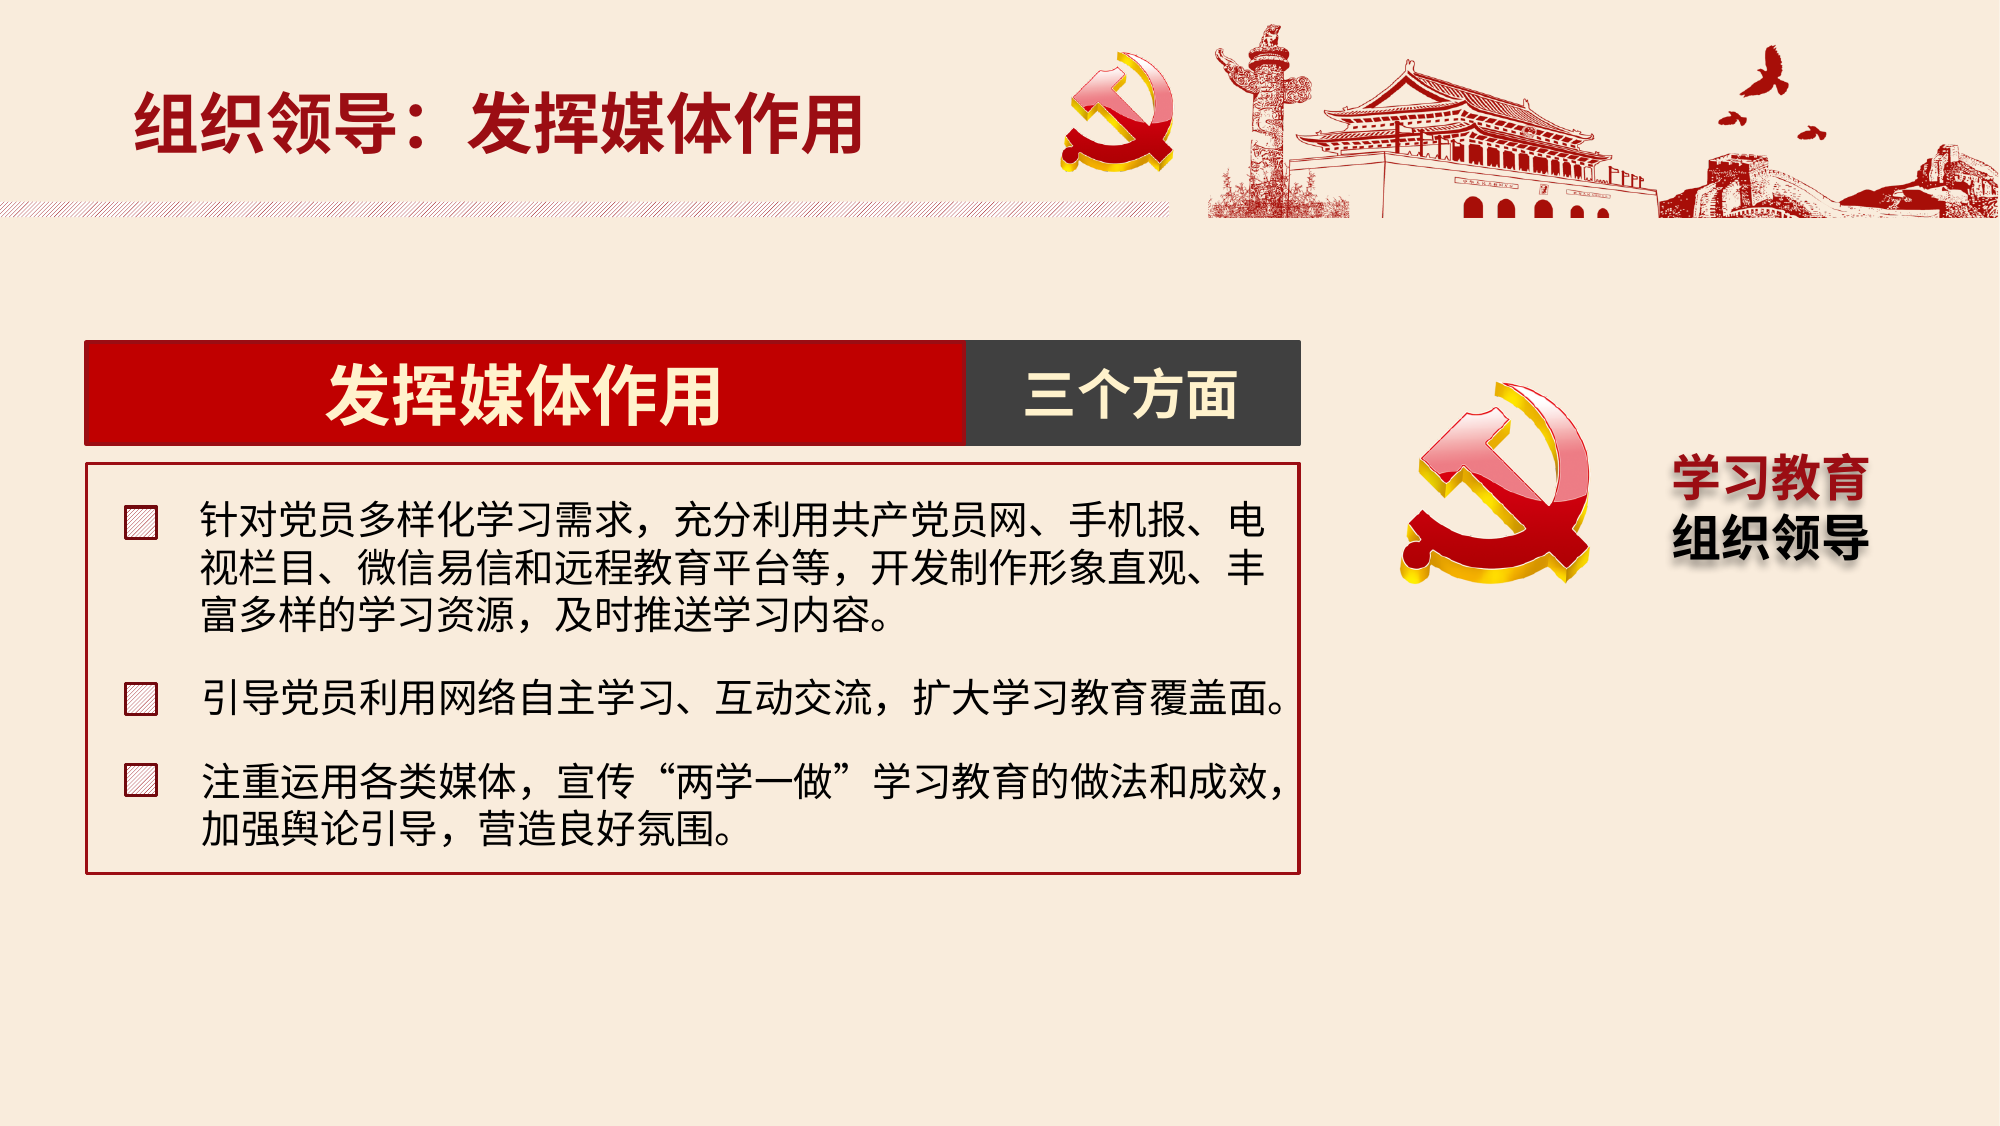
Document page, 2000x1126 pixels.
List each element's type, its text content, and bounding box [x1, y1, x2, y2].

text_box 三个方面 [966, 340, 1301, 446]
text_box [124, 487, 1297, 648]
text_box 学习教育 组织领导 [1644, 436, 1892, 577]
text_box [124, 749, 1300, 861]
text_box 发挥媒体作用 [84, 340, 966, 446]
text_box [124, 665, 1300, 730]
list 组织领导：发挥媒体作用 [117, 74, 906, 169]
picture [0, 0, 2000, 1126]
text_box [84, 461, 1301, 876]
